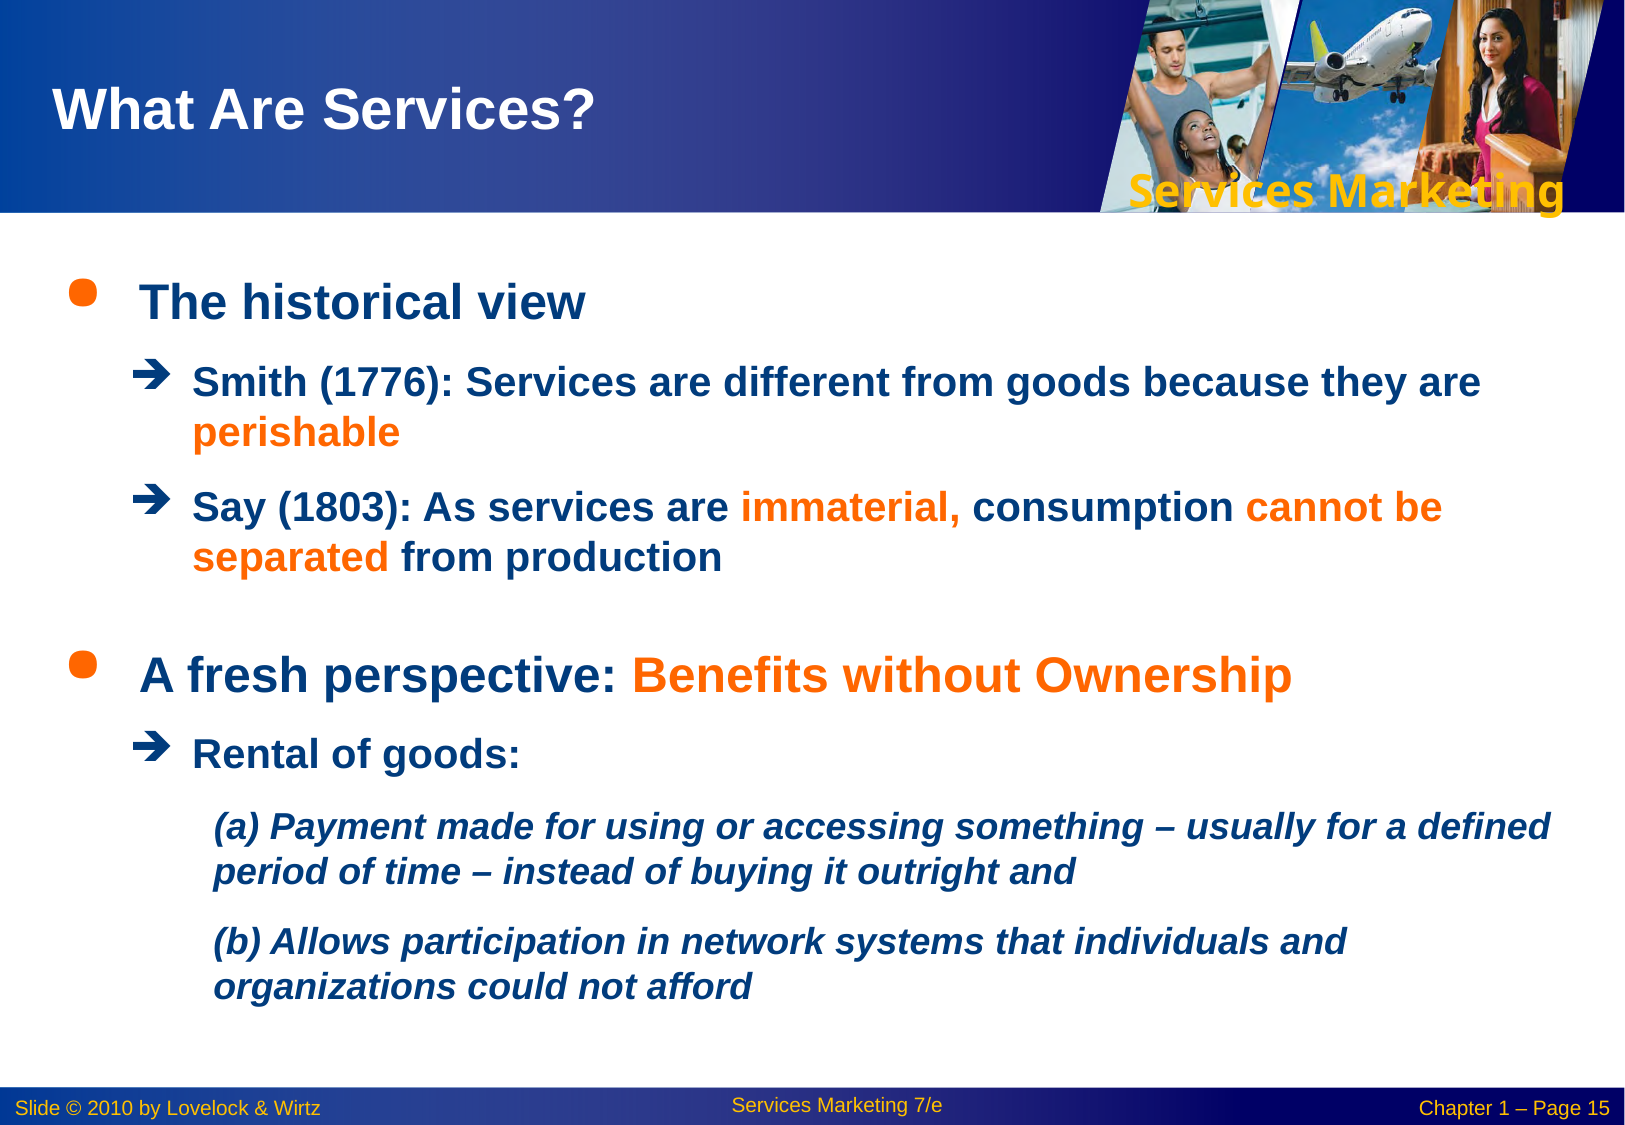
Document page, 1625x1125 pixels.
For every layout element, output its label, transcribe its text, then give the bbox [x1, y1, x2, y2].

picture [1100, 0, 1604, 213]
picture [1546, 187, 1556, 202]
picture [1162, 186, 1172, 192]
list The historical view Smith (1776): Services are different from goods because they are perishable Say (1803): As services are immaterial, consumption cannot be separated from production A fresh perspective: Benefits without Ownership Rental of goods: (a) Payment made for using or accessing something – usually for a defined period of time – instead of buying it outright and (b) Allows participation in network systems that individuals and organizations could not afford [49, 261, 1588, 1051]
title What Are Services? [36, 37, 1088, 176]
